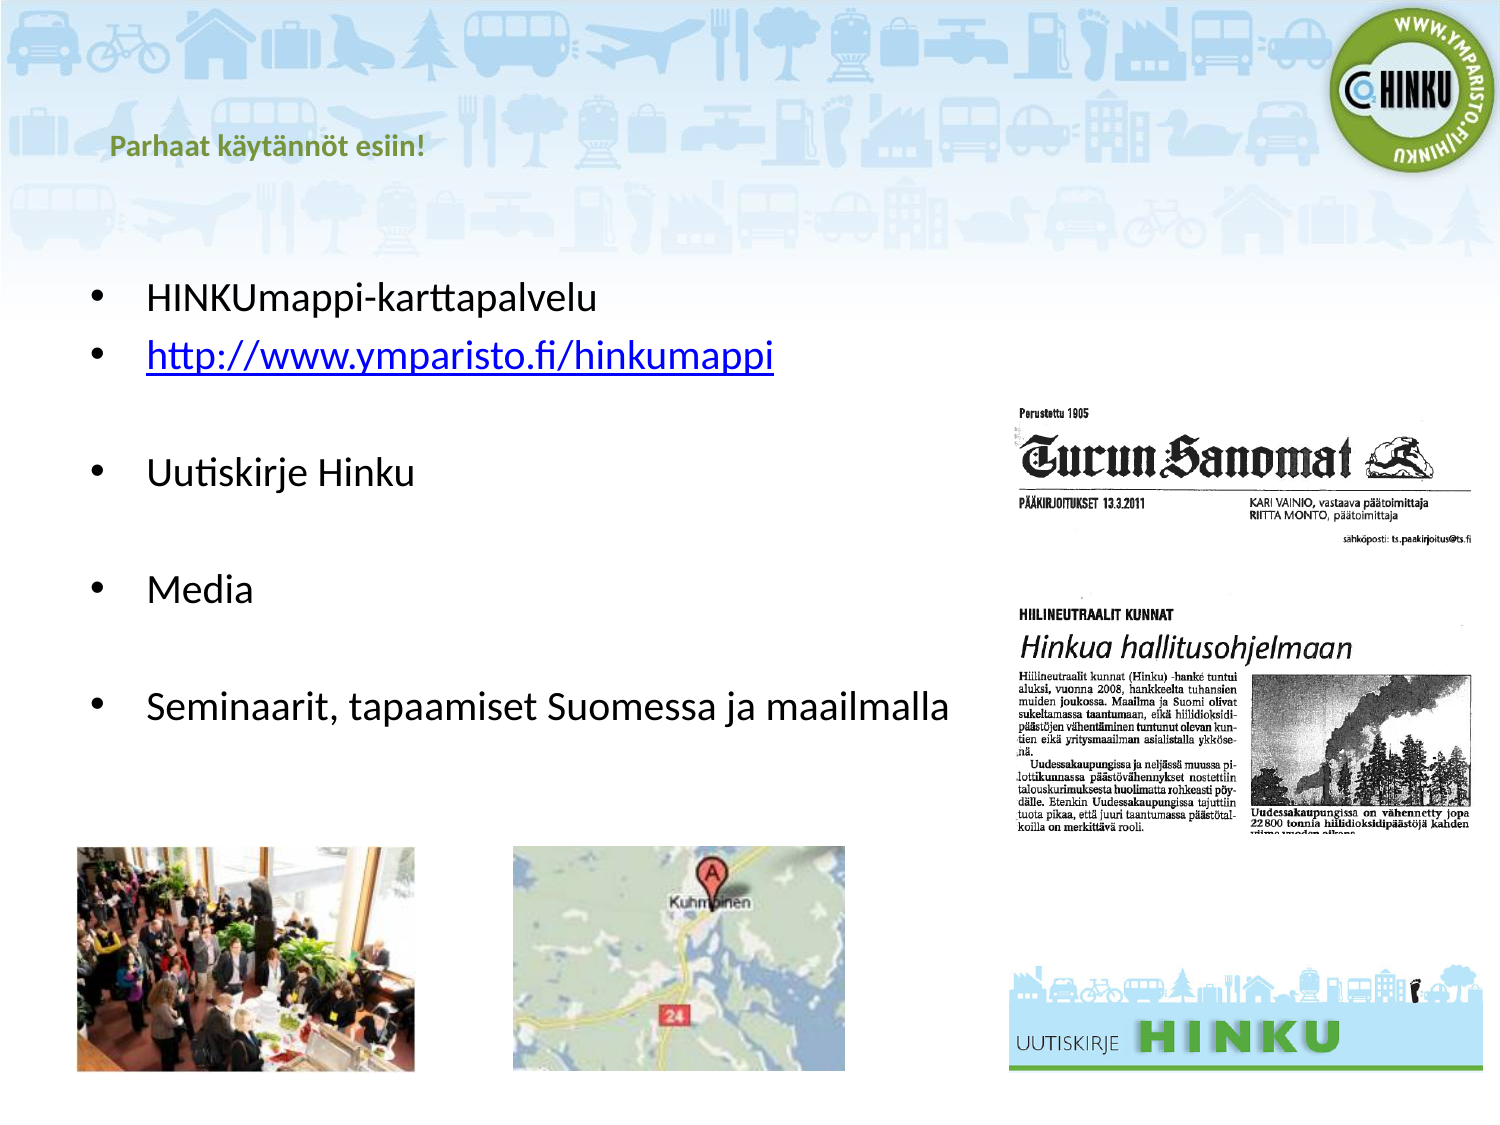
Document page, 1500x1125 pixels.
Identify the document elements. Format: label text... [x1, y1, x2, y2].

list HINKUmappi-karttapalvelu http://www.ymparisto.fi/hinkumappi Uutiskirje Hinku Media Seminaarit, tapaamiset Suomessa ja maailmalla [74, 262, 1426, 1006]
picture [0, 0, 1500, 1125]
title Parhaat käytännöt esiin! [94, 68, 1271, 244]
